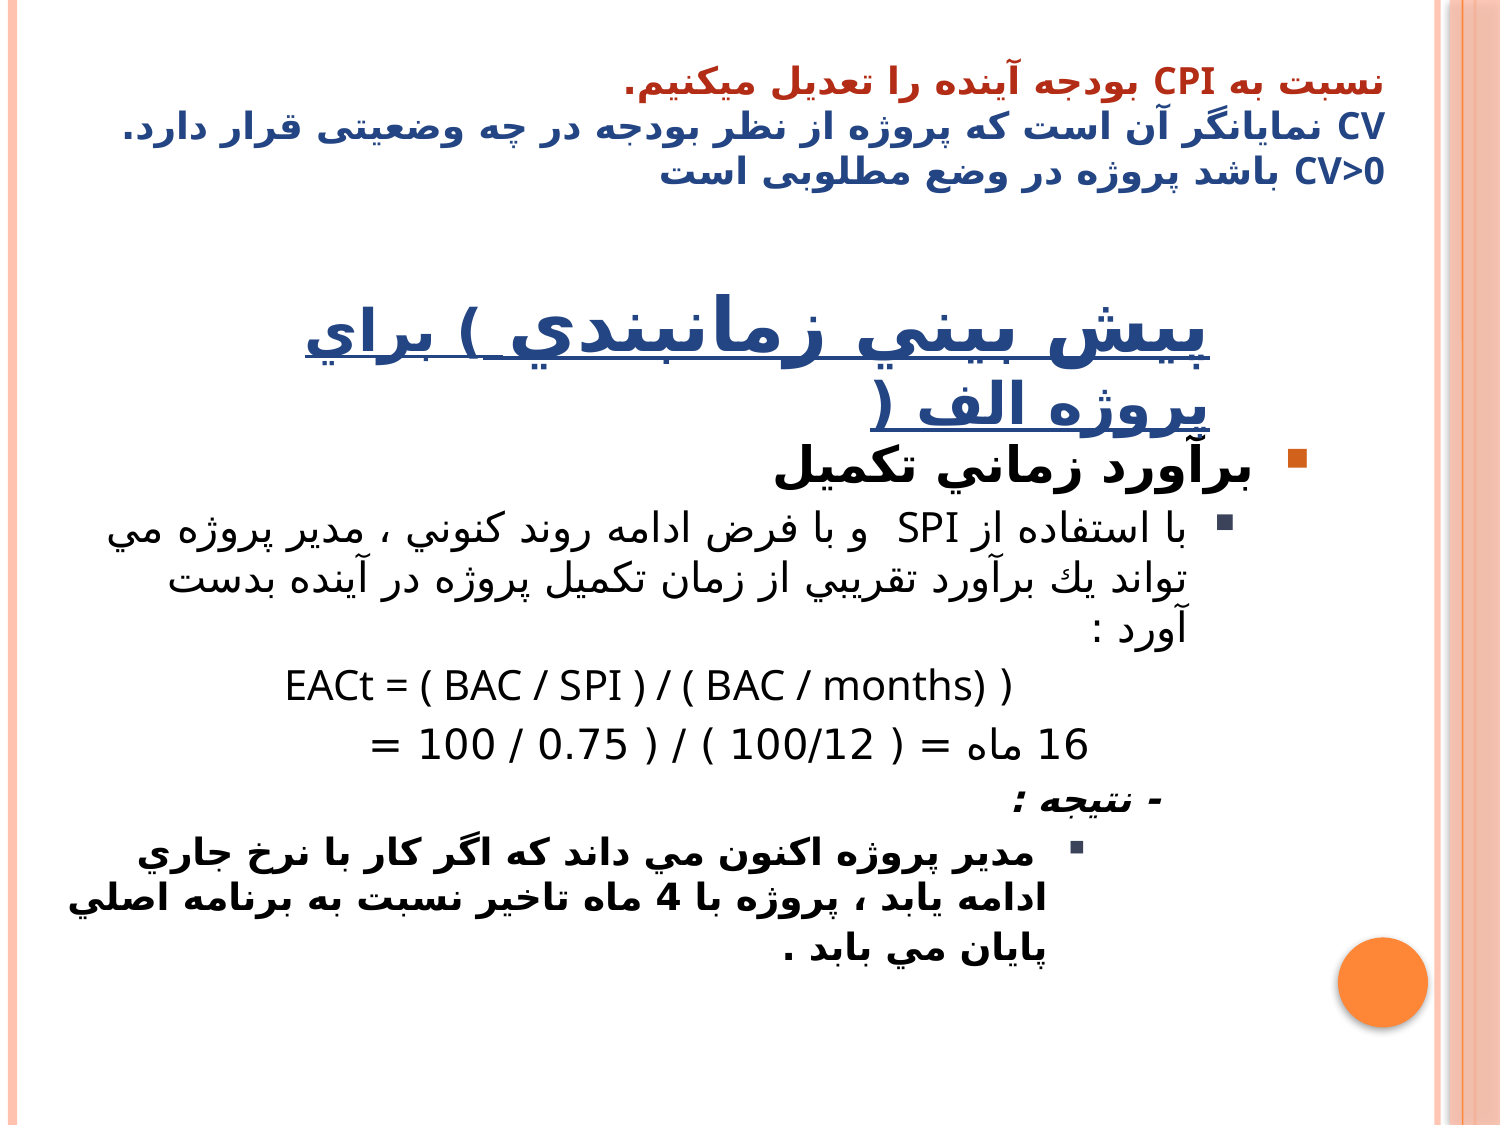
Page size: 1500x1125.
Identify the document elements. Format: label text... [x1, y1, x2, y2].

text_box پيش بيني زمانبندي ) براي پروژه الف ( [162, 262, 1225, 450]
text_box نسبت به CPI بودجه آینده را تعدیل میکنیم. CV نمایانگر آن است که پروژه از نظر بودجه در چه وضعیتی قرار دارد. CV>0 باشد پروژه در وضع مطلوبی است [49, 49, 1400, 200]
text_box برآورد زماني تكميل با استفاده از SPI و با فرض ادامه روند كنوني ، مدير پروژه مي تواند يك برآورد تقريبي از زمان تكميل پروژه در آينده بدست آورد : ( EACt = ( BAC / SPI ) / ( BAC / months) 16 ماه = ( 100/12 ) / ( 0.75 / 100 = - نتيجه : مدير پروژه اكنون مي داند كه اگر كار با نرخ جاري ادامه يابد ، پروژه با 4 ماه تاخير نسبت به برنامه اصلي پايان مي بابد . [49, 424, 1325, 1100]
